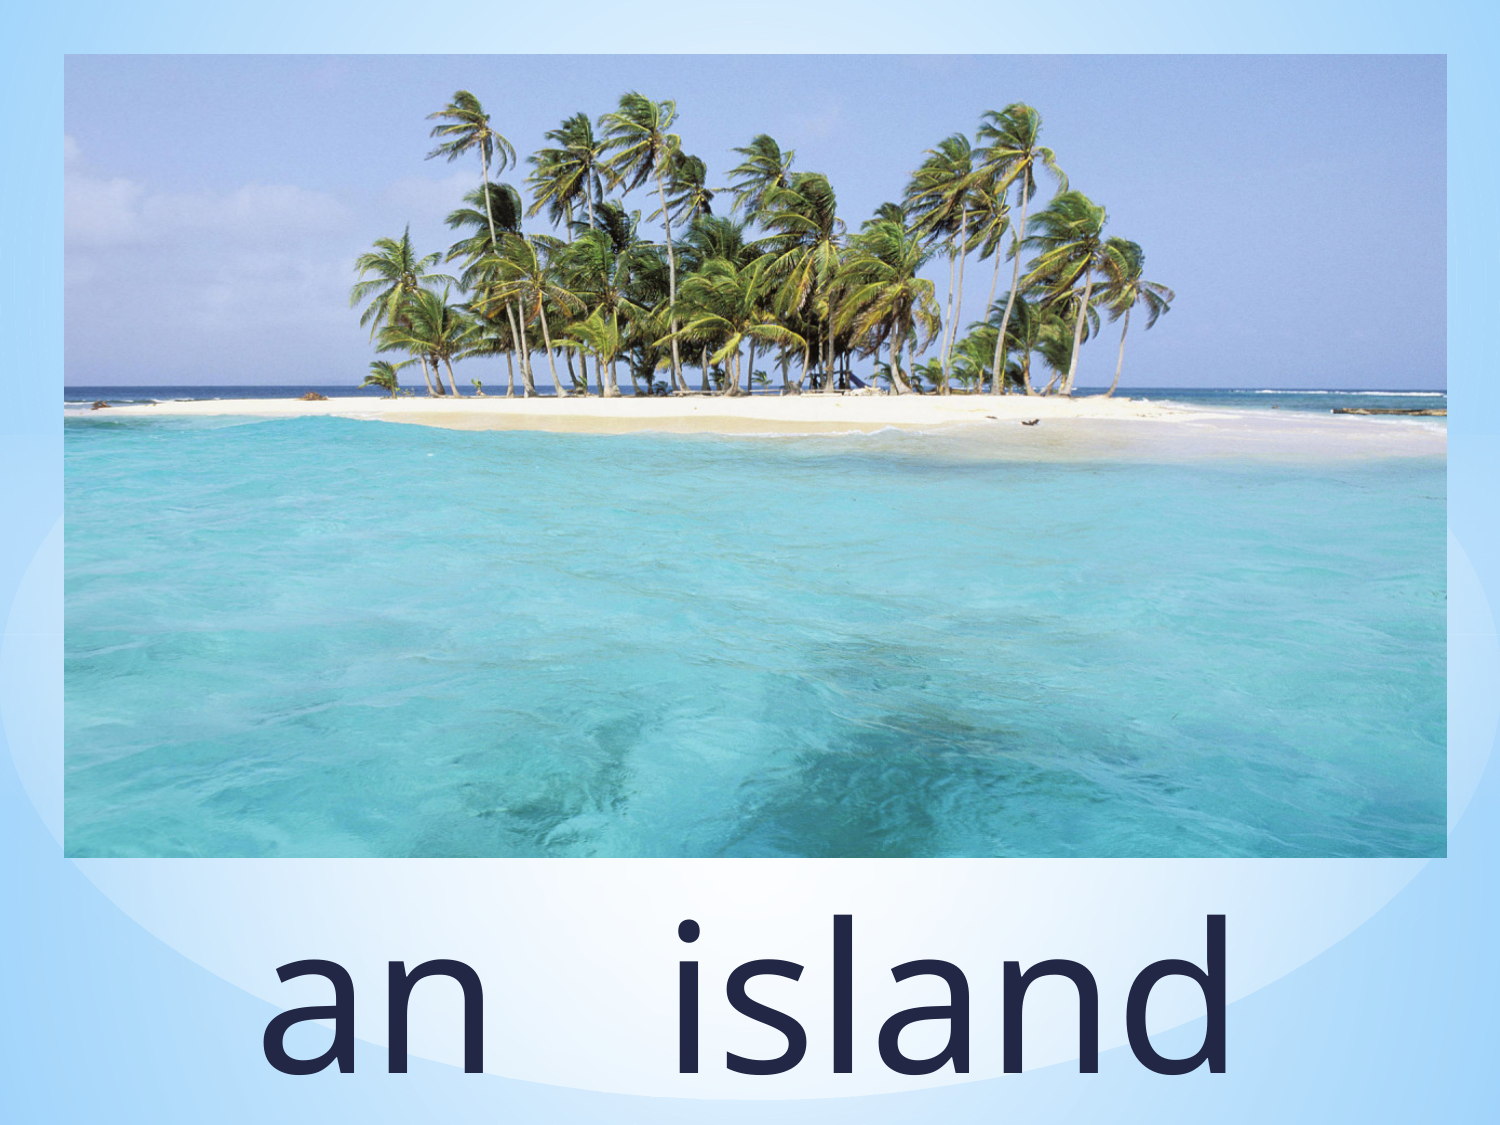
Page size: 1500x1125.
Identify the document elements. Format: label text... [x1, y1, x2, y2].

picture [64, 54, 1448, 858]
subtitle an island [239, 867, 1290, 1083]
